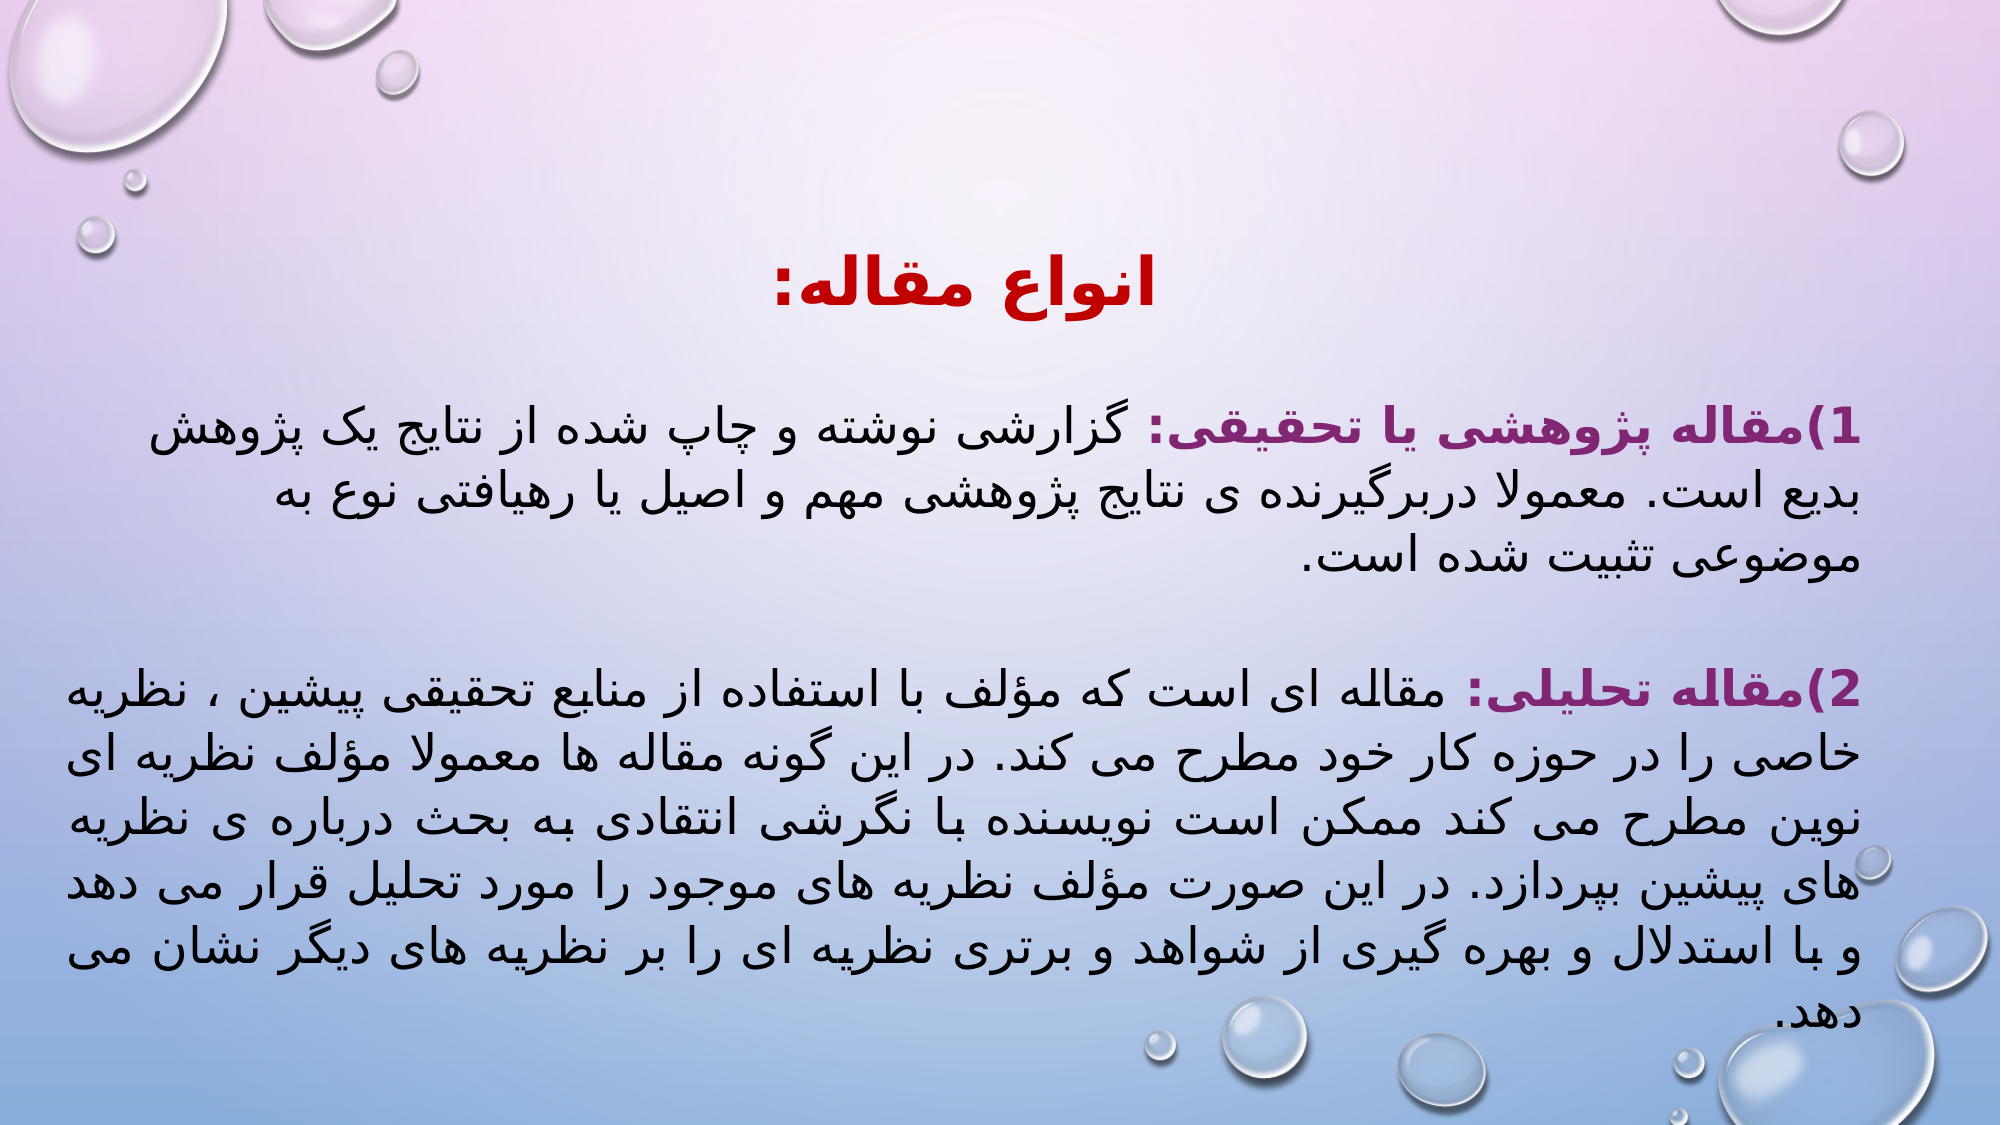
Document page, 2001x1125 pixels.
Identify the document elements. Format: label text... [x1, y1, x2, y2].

picture [0, 0, 2000, 1125]
text_box انواع مقاله: 1)مقاله پژوهشی یا تحقیقی: گزارشی نوشته و چاپ شده از نتایج یک پژوهش بدیع است. معمولا دربرگیرنده ی نتایج پژوهشی مهم و اصیل یا رهیافتی نوع به موضوعی تثبیت شده است. 2)مقاله تحلیلی: مقاله ای است که مؤلف با استفاده از منابع تحقیقی پیشین ، نظریه خاصی را در حوزه کار خود مطرح می کند. در این گونه مقاله ها معمولا مؤلف نظریه ای نوین مطرح می کند ممکن است نویسنده با نگرشی انتقادی به بحث درباره ی نظریه های پیشین بپردازد. در این صورت مؤلف نظریه های موجود را مورد تحلیل قرار می دهد و با استدلال و بهره گیری از شواهد و برتری نظریه ای را بر نظریه های دیگر نشان می دهد. [50, 225, 1879, 1045]
